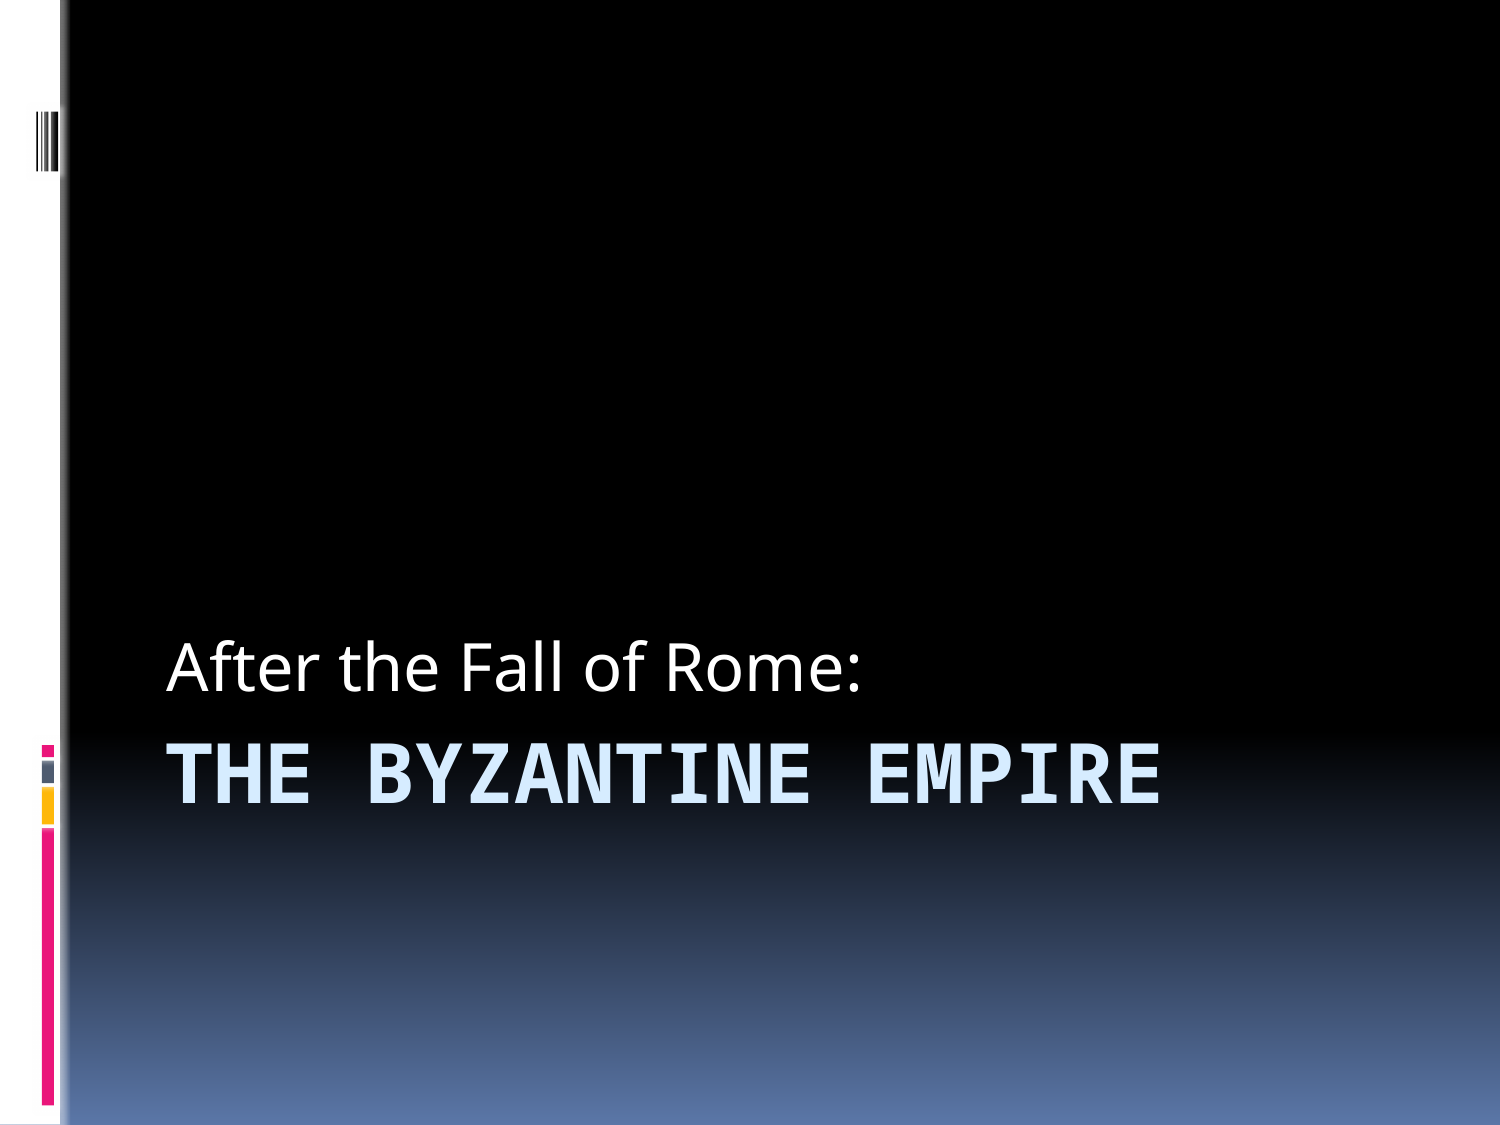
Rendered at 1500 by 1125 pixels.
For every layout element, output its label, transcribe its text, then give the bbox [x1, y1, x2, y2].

title The Byzantine Empire [150, 713, 1425, 1037]
subtitle After the Fall of Rome: [150, 464, 1425, 713]
